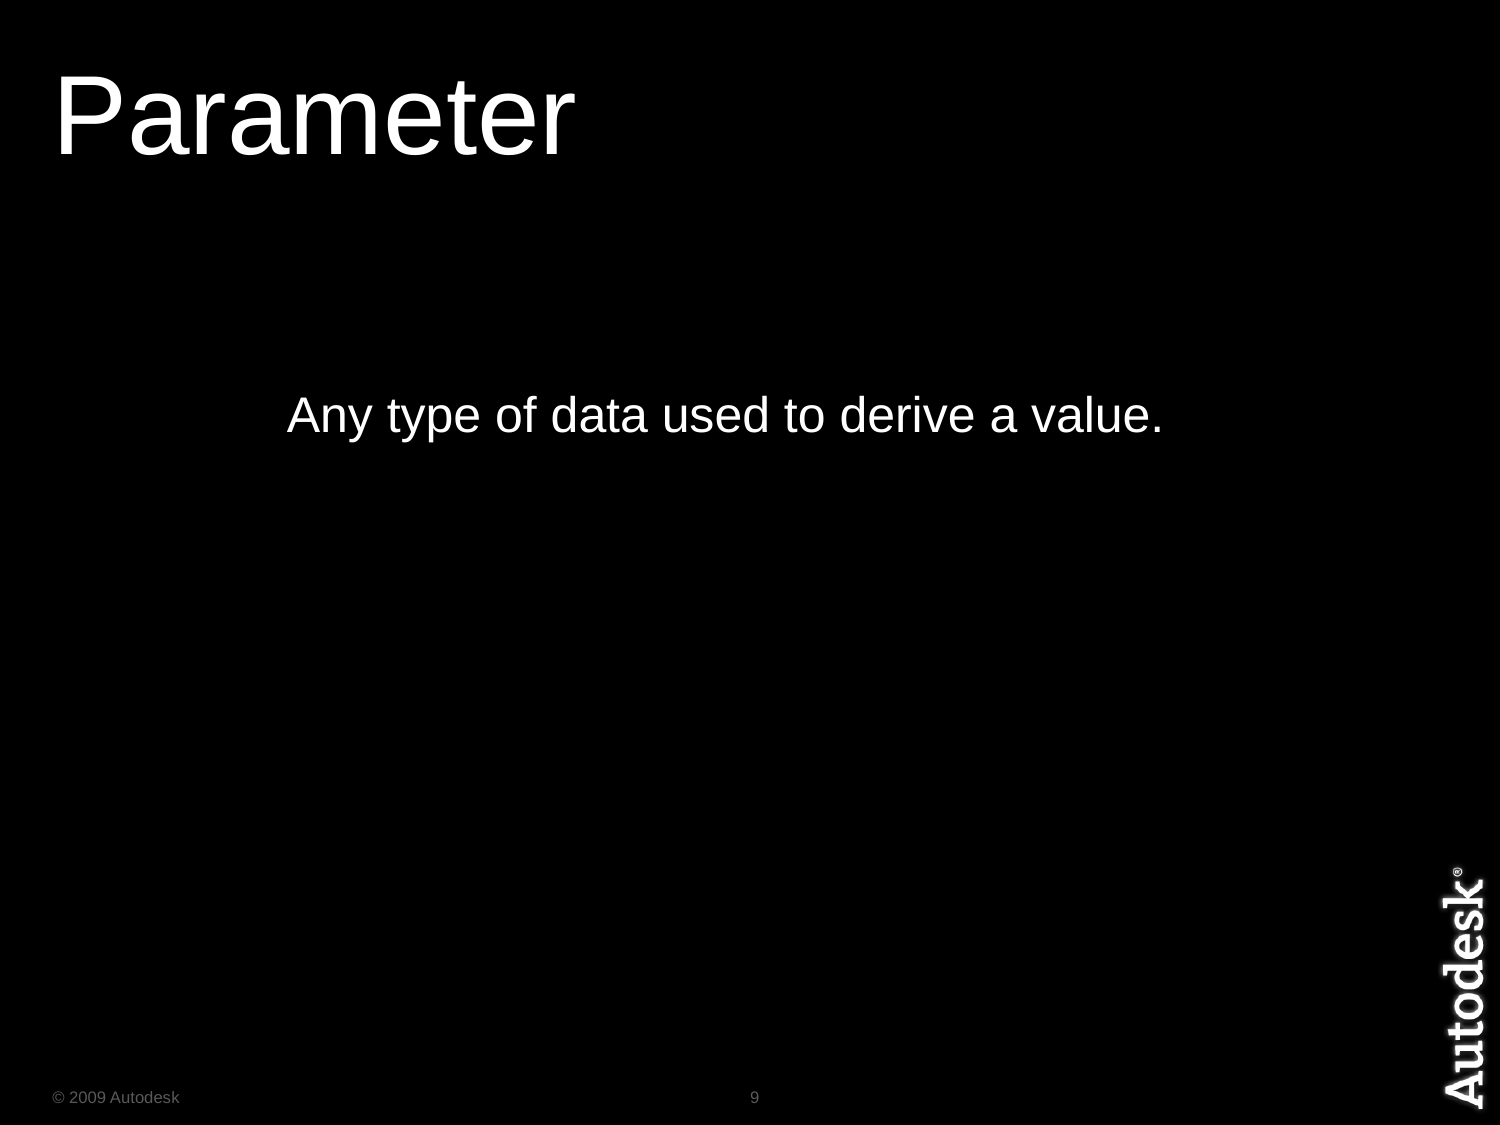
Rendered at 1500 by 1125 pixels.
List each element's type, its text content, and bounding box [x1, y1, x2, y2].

list Any type of data used to derive a value. [52, 231, 1401, 1073]
title Parameter [52, 22, 1401, 211]
picture [1402, 0, 1500, 1125]
